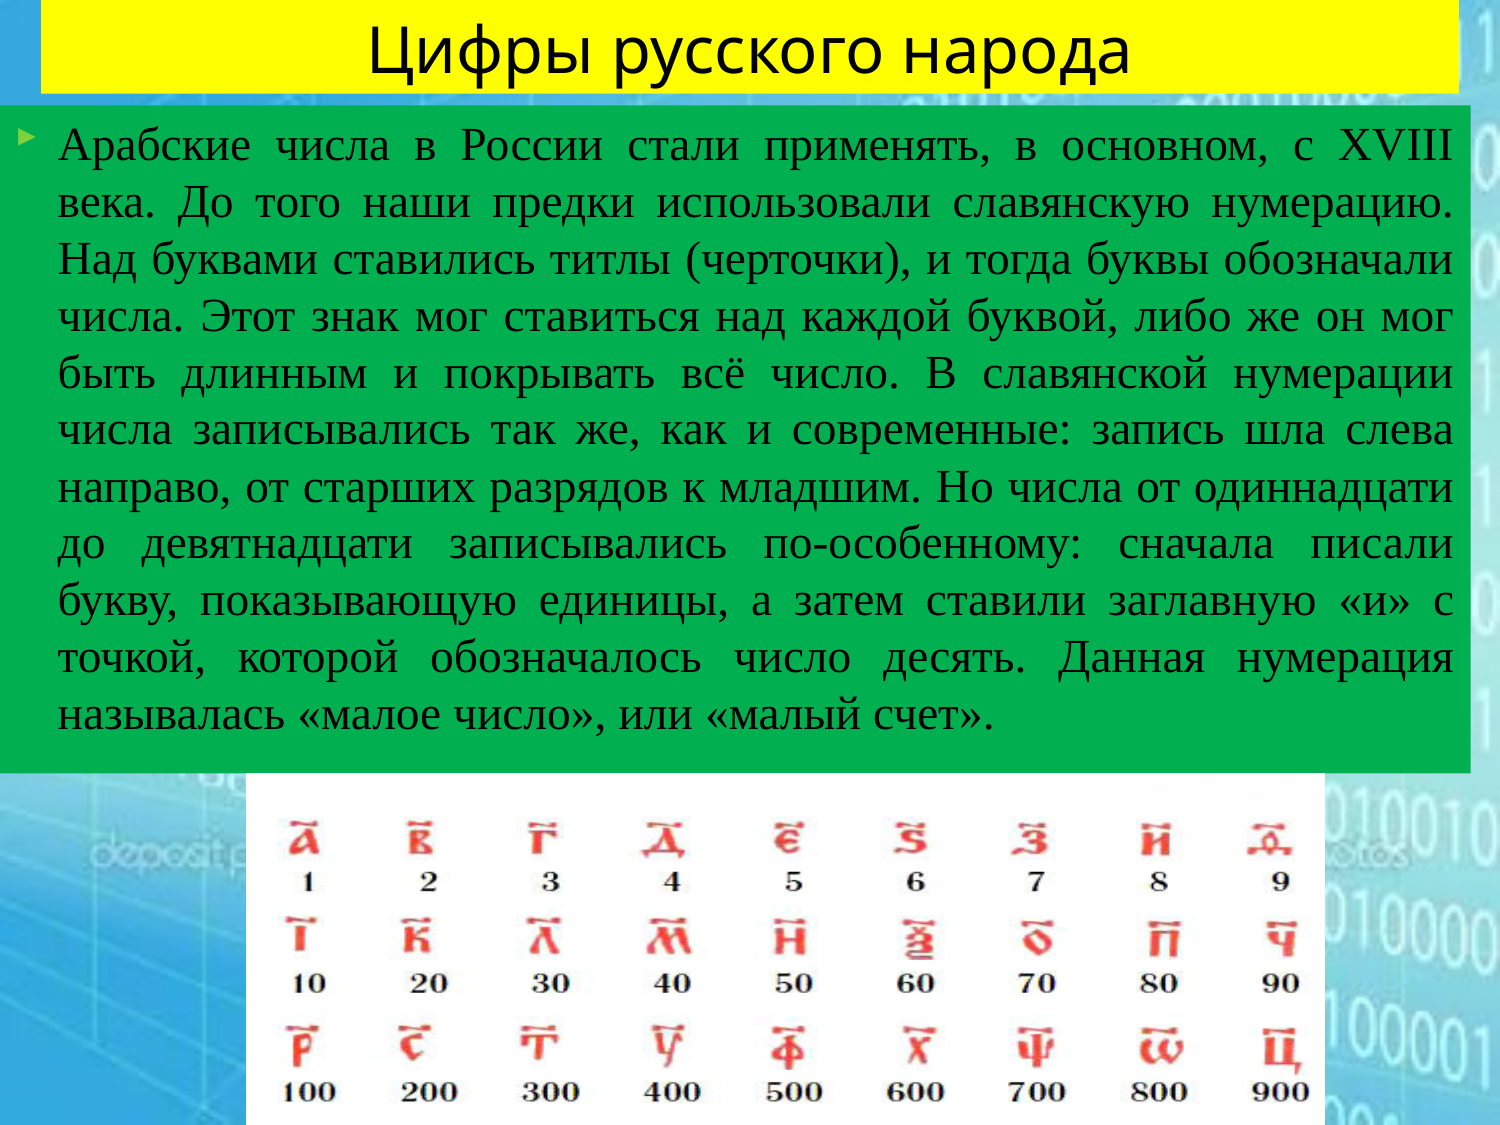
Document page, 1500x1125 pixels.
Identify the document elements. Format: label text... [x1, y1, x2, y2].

picture [0, 0, 1500, 1125]
title Цифры русского народа [40, 0, 1460, 94]
list Арабские числа в России стали применять, в основном, с XVIII века. До того наши предки использовали славянскую нумерацию. Над буквами ставились титлы (черточки), и тогда буквы обозначали числа. Этот знак мог ставиться над каждой буквой, либо же он мог быть длинным и покрывать всё число. В славянской нумерации числа записывались так же, как и современные: запись шла слева направо, от старших разрядов к младшим. Но числа от одиннадцати до девятнадцати записывались по-особенному: сначала писали букву, показывающую единицы, а затем ставили заглавную «и» с точкой, которой обозначалось число десять. Данная нумерация называлась «малое число», или «малый счет». [0, 105, 1471, 774]
